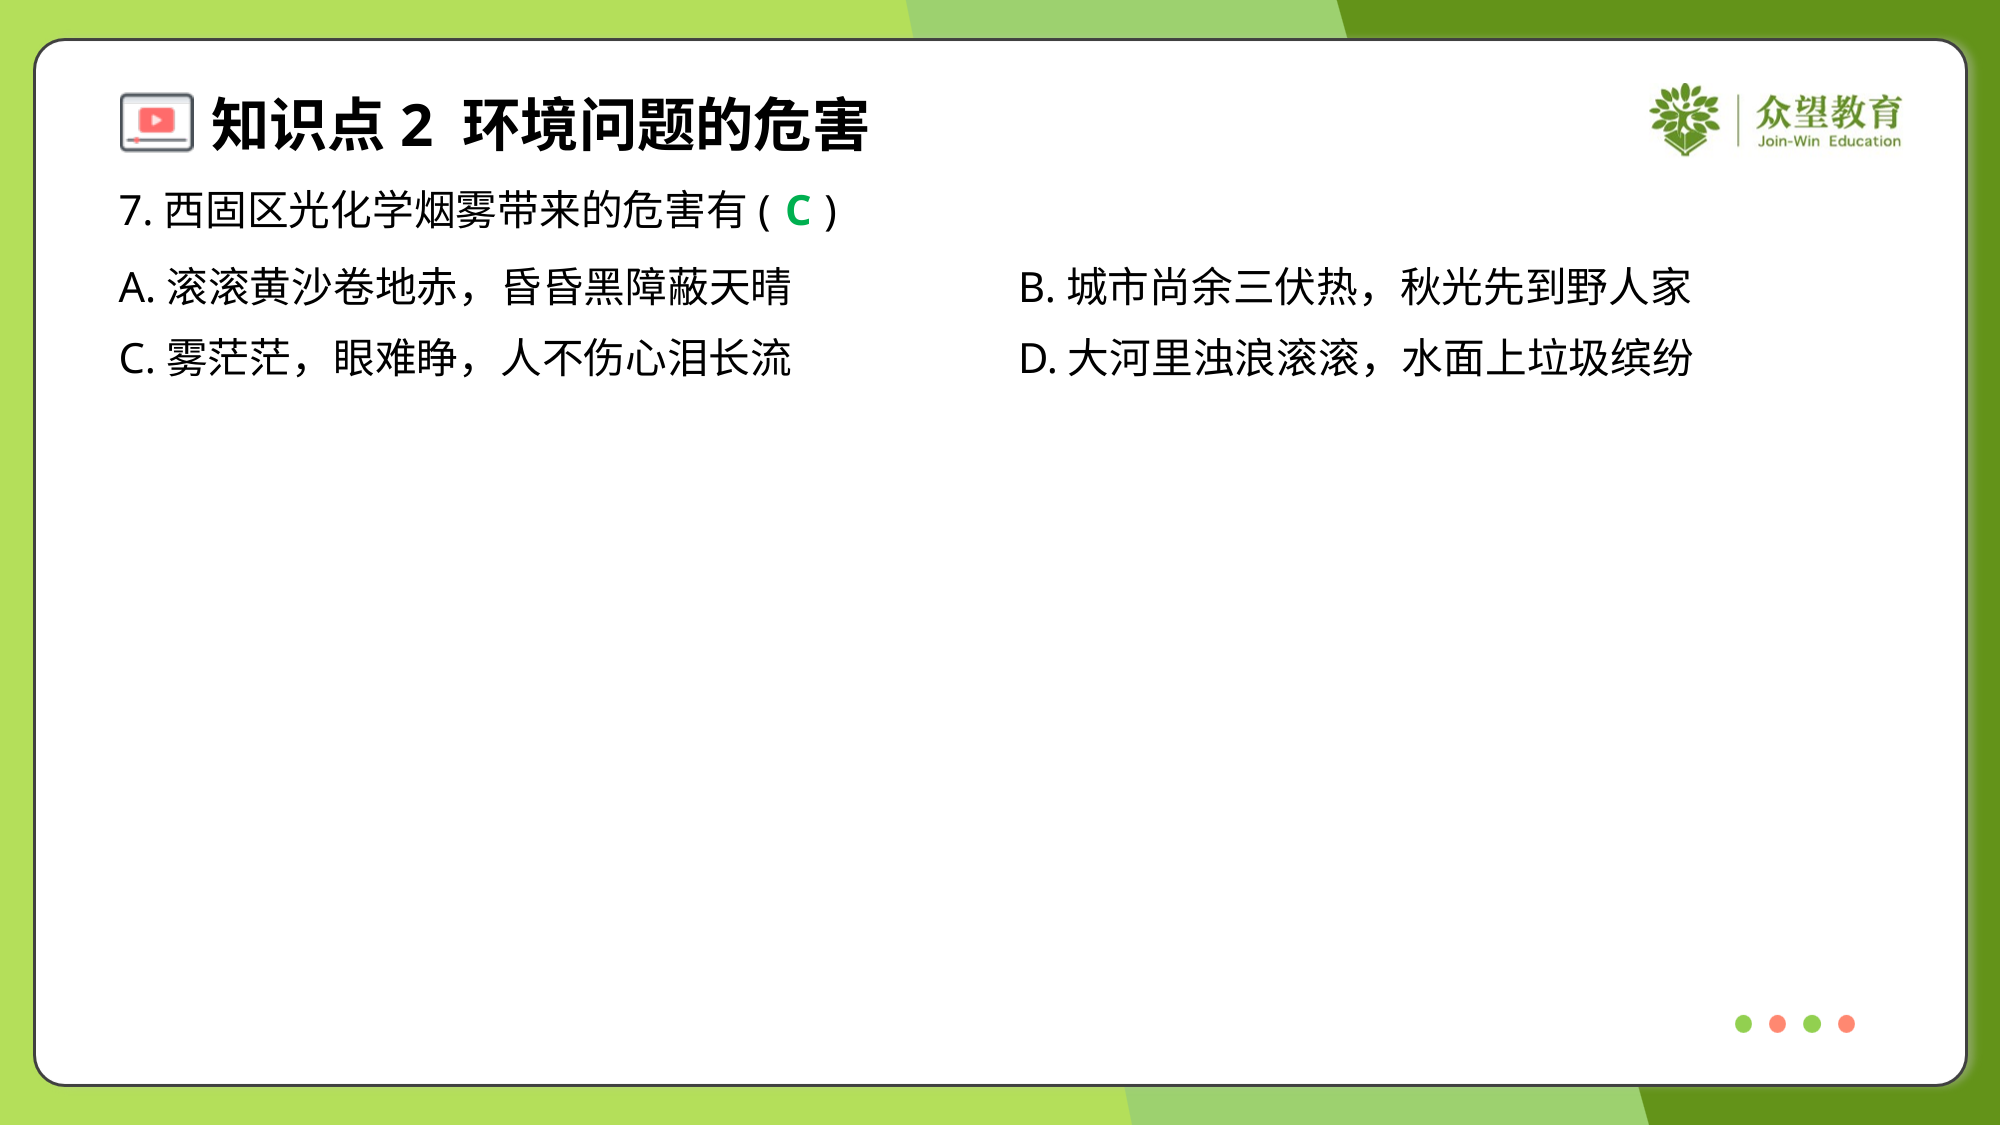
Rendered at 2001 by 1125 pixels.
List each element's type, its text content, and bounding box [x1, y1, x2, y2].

text_box 7.西固区光化学烟雾带来的危害有( ) [828, 158, 1883, 226]
picture [0, 0, 2000, 1125]
text_box C [769, 158, 828, 226]
text_box A.滚滚黄沙卷地赤，昏昏黑障蔽天晴 B.城市尚余三伏热，秋光先到野人家 C.雾茫茫，眼难睁，人不伤心泪长流 D.大河里浊浪滚滚，水面上垃圾缤纷 [118, 235, 1883, 374]
text_box 7.西固区光化学烟雾带来的危害有( ) [118, 158, 769, 226]
